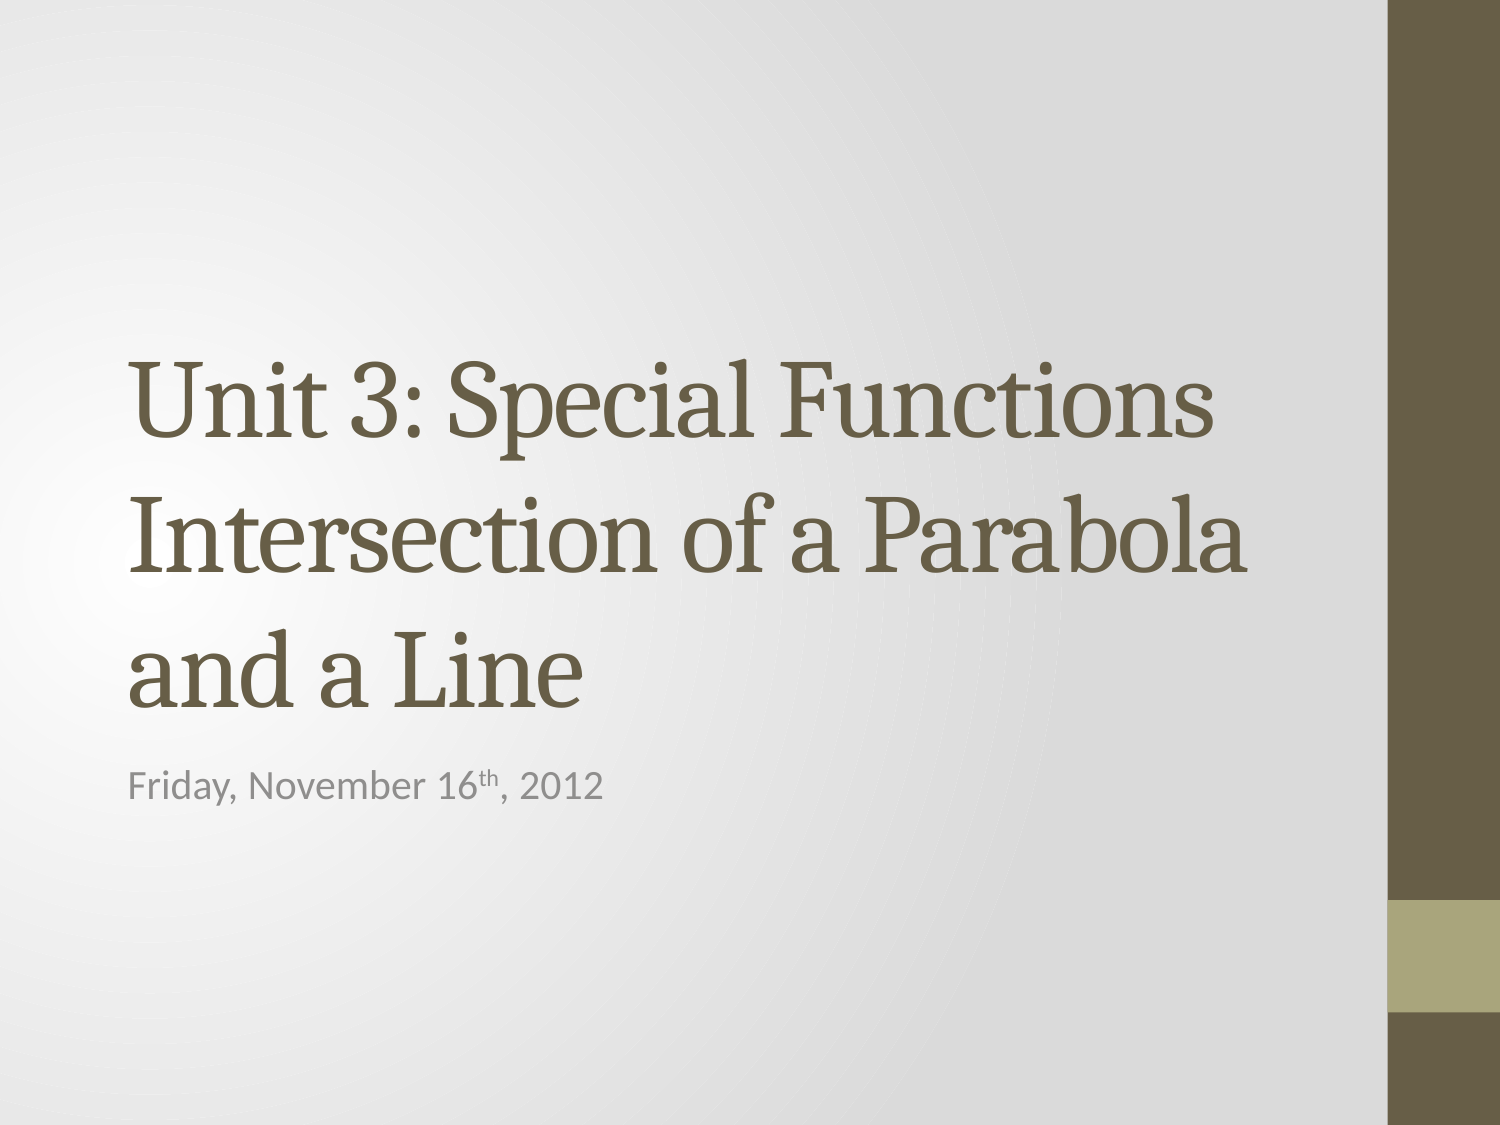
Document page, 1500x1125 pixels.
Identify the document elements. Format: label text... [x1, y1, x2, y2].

subtitle Friday, November 16th, 2012 [112, 750, 1173, 925]
title Unit 3: Special Functions Intersection of a Parabola and a Line [112, 312, 1350, 738]
